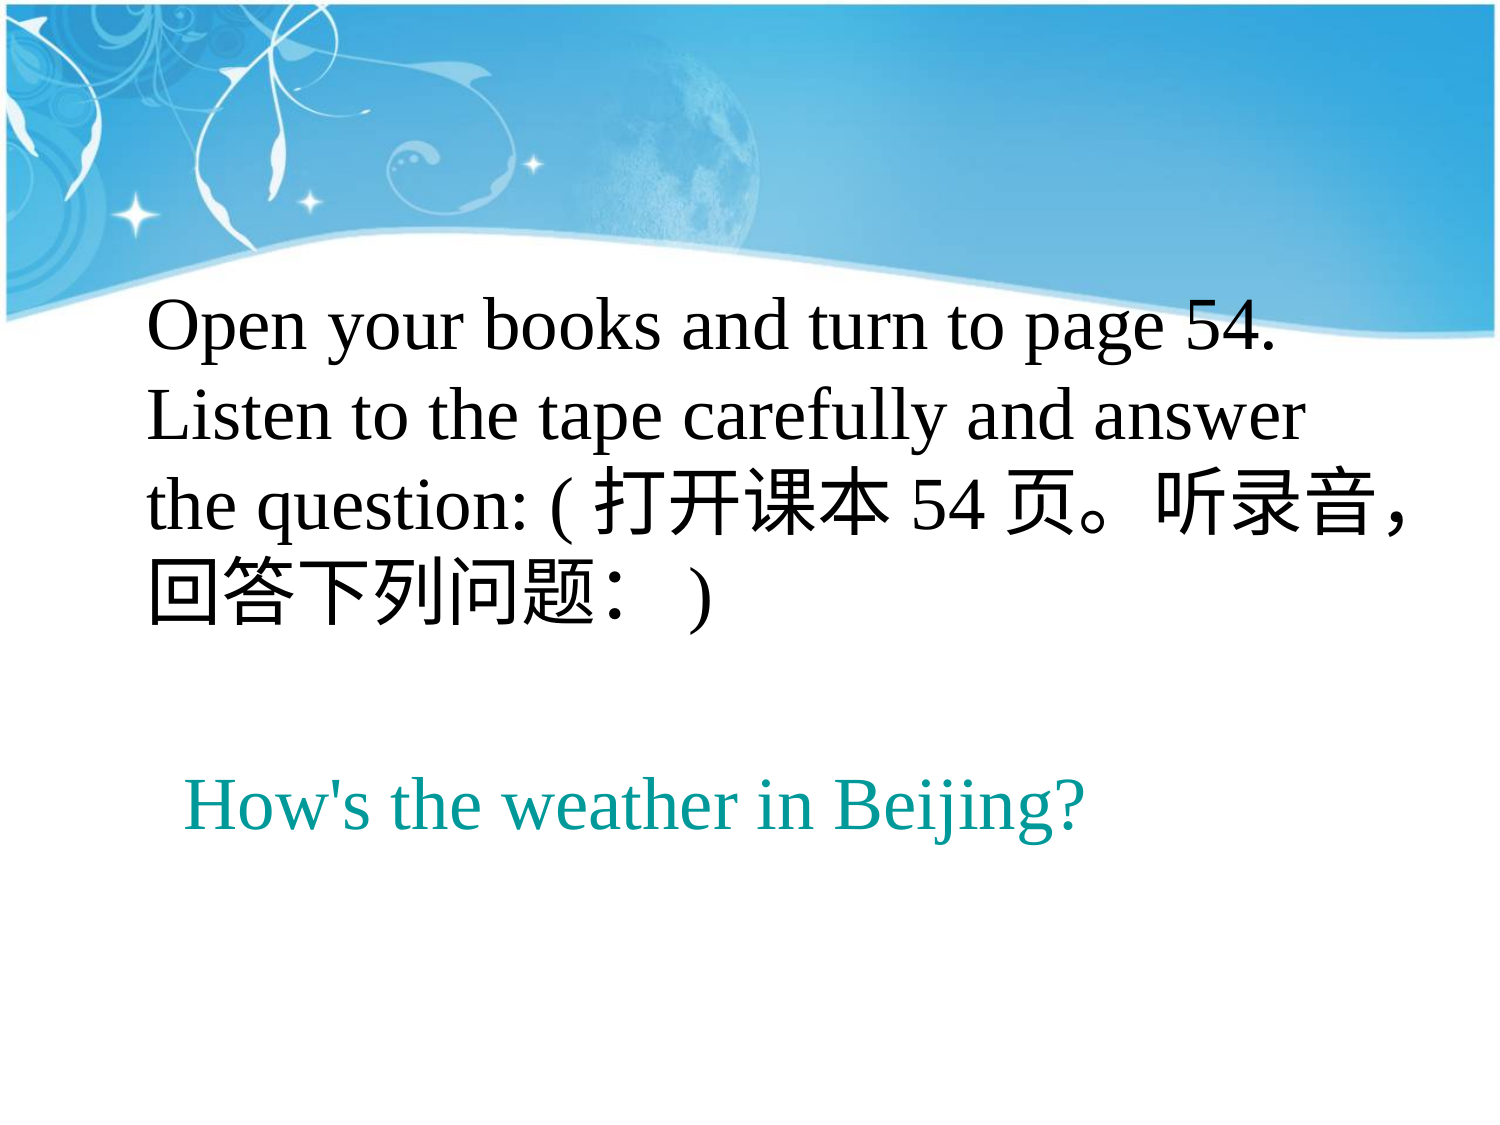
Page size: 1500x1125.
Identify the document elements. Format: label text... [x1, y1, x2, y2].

picture [0, 0, 1500, 1125]
list Open your books and turn to page 54. Listen to the tape carefully and answer the question: (打开课本54页。听录音，回答下列问题：) How's the weather in Beijing? [74, 266, 1426, 1059]
